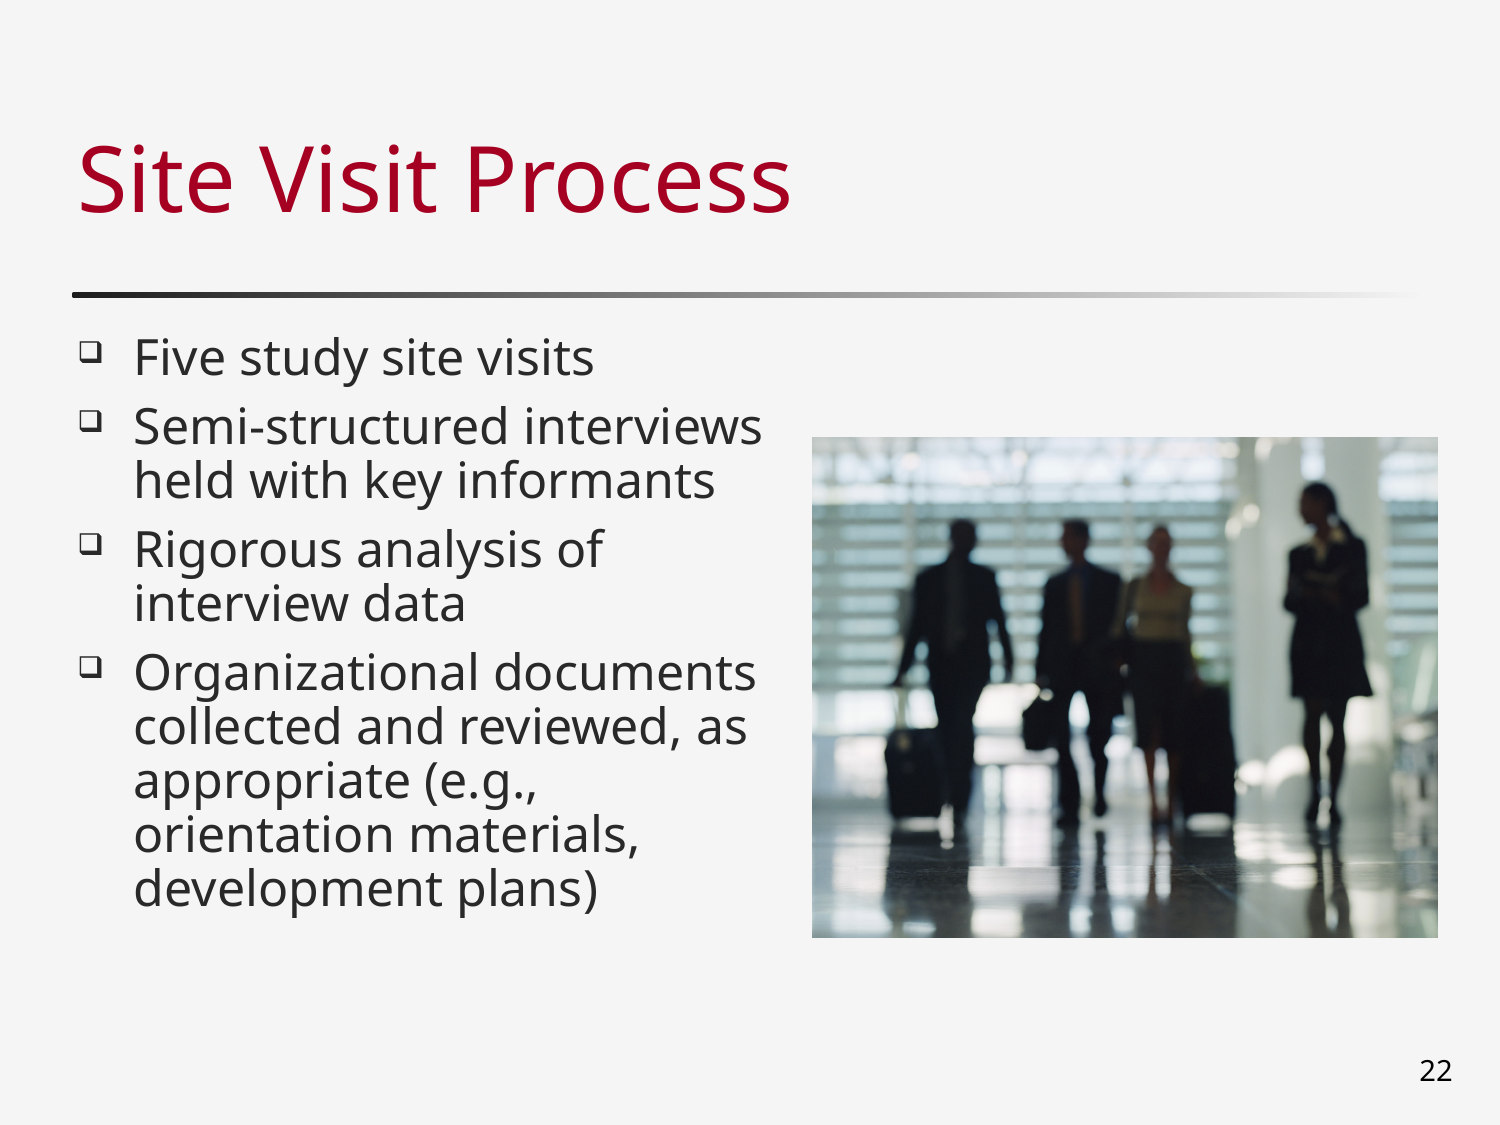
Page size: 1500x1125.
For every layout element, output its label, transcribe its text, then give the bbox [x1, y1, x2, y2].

slide_number 22 [1154, 1023, 1468, 1100]
title Site Visit Process [62, 87, 1476, 266]
list Five study site visits Semi-structured interviews held with key informants Rigorous analysis of interview data Organizational documents collected and reviewed, as appropriate (e.g., orientation materials, development plans) [62, 324, 801, 1063]
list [812, 437, 1438, 938]
